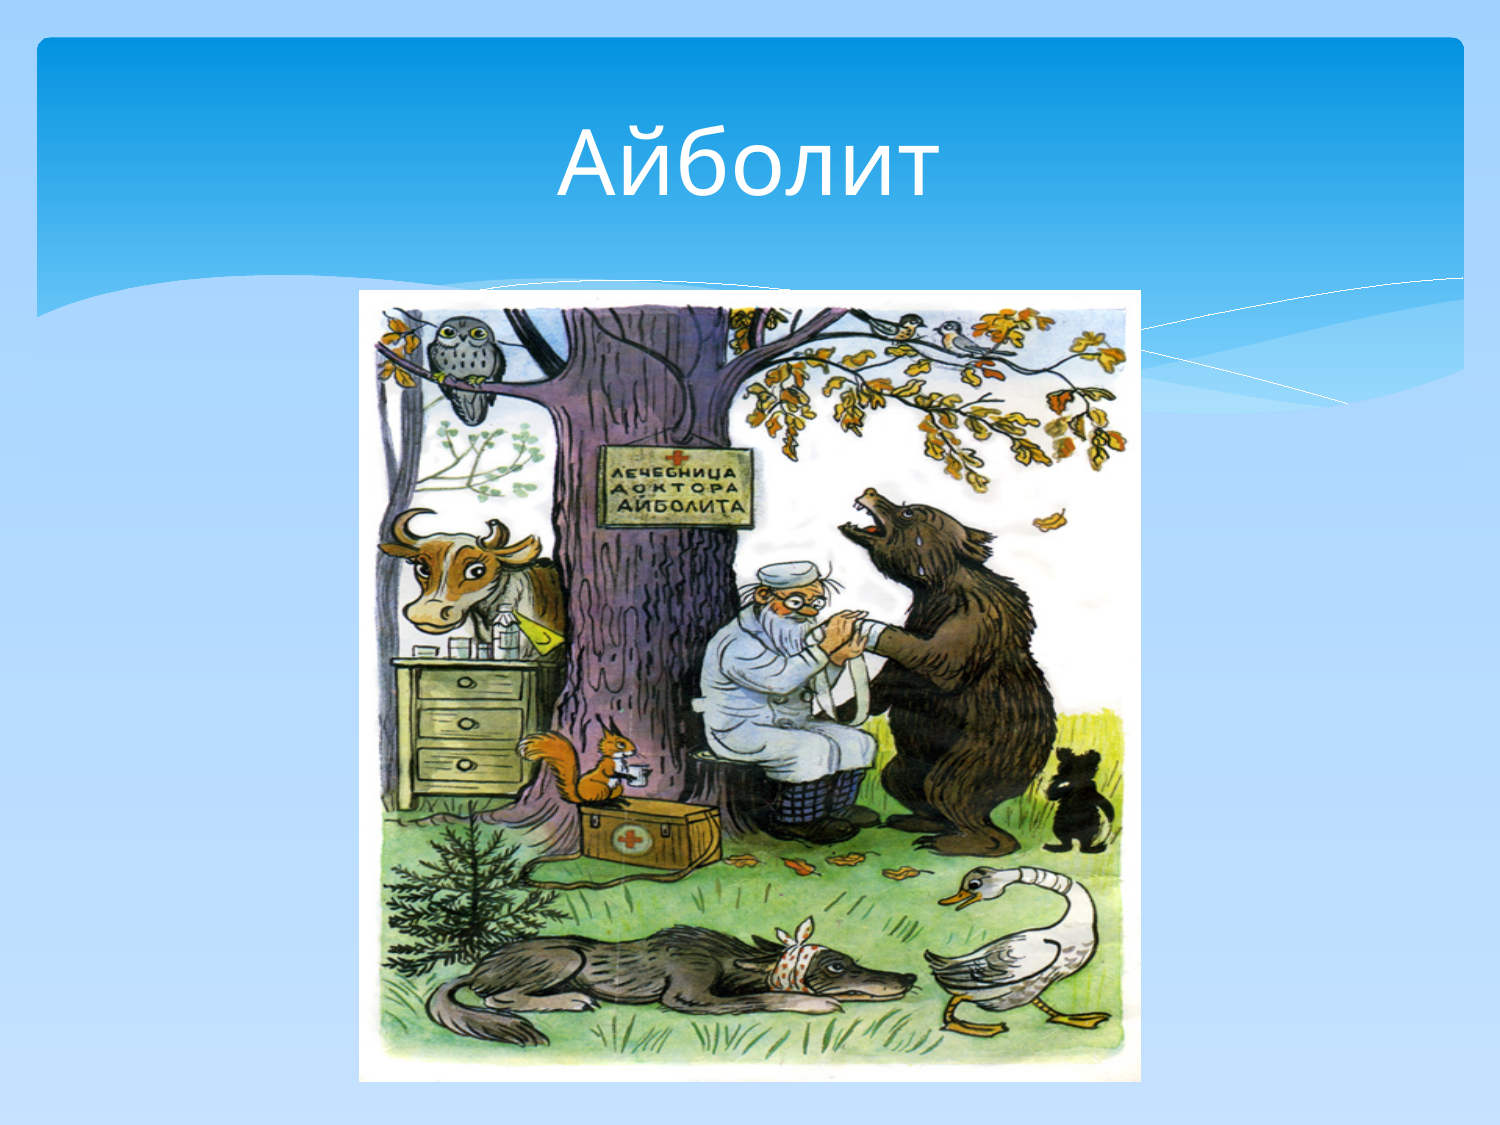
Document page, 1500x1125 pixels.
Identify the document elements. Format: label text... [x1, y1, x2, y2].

title Айболит [75, 55, 1425, 261]
picture [359, 290, 1141, 1082]
